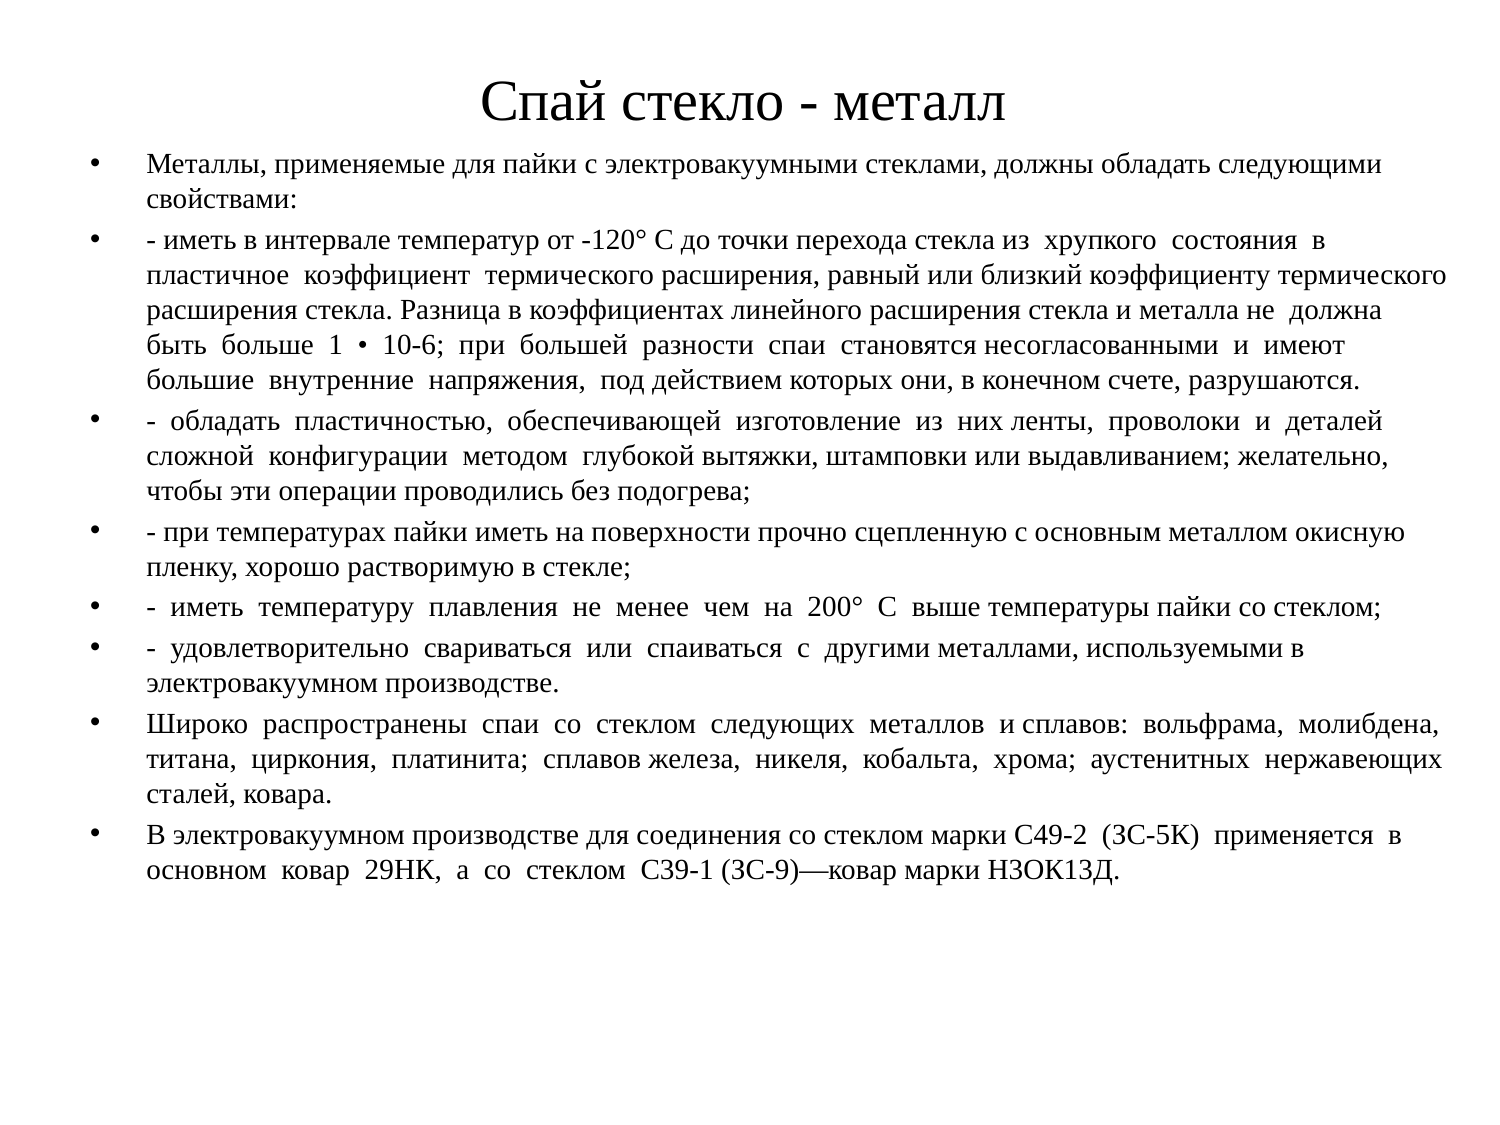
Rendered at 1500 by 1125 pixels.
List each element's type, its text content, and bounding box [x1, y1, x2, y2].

list Металлы, применяемые для пайки с электровакуумными стеклами, должны обладать следующими свойствами: - иметь в интервале температур от -120° С до точки перехода стекла из хрупкого состояния в пластичное коэффициент термического расширения, равный или близкий коэффициенту термического расширения стекла. Разница в коэффициентах линейного расширения стекла и металла не должна быть больше 1 • 10-6; при большей разности спаи становятся несогласованными и имеют большие внутренние напряжения, под действием которых они, в конечном счете, разрушаются. - обладать пластичностью, обеспечивающей изготовление из них ленты, проволоки и деталей сложной конфигурации методом глубокой вытяжки, штамповки или выдавливанием; желательно, чтобы эти операции проводились без подогрева; - при температурах пайки иметь на поверхности прочно сцепленную с основным металлом окисную пленку, хорошо растворимую в стекле; - иметь температуру плавления не менее чем на 200° С выше температуры пайки со стеклом; - удовлетворительно свариваться или спаиваться с другими металлами, используемыми в электровакуумном производстве. Широко распространены спаи со стеклом следующих металлов и сплавов: вольфрама, молибдена, титана, циркония, платинита; сплавов железа, никеля, кобальта, хрома; аустенитных нержавеющих сталей, ковара. В электровакуумном производстве для соединения со стеклом марки С49-2 (ЗС-5К) применяется в основном ковар 29НК, а со стеклом С39-1 (ЗС-9)—ковар марки Н3ОК13Д. [75, 137, 1471, 1047]
title Спай стекло - металл [75, 45, 1412, 137]
